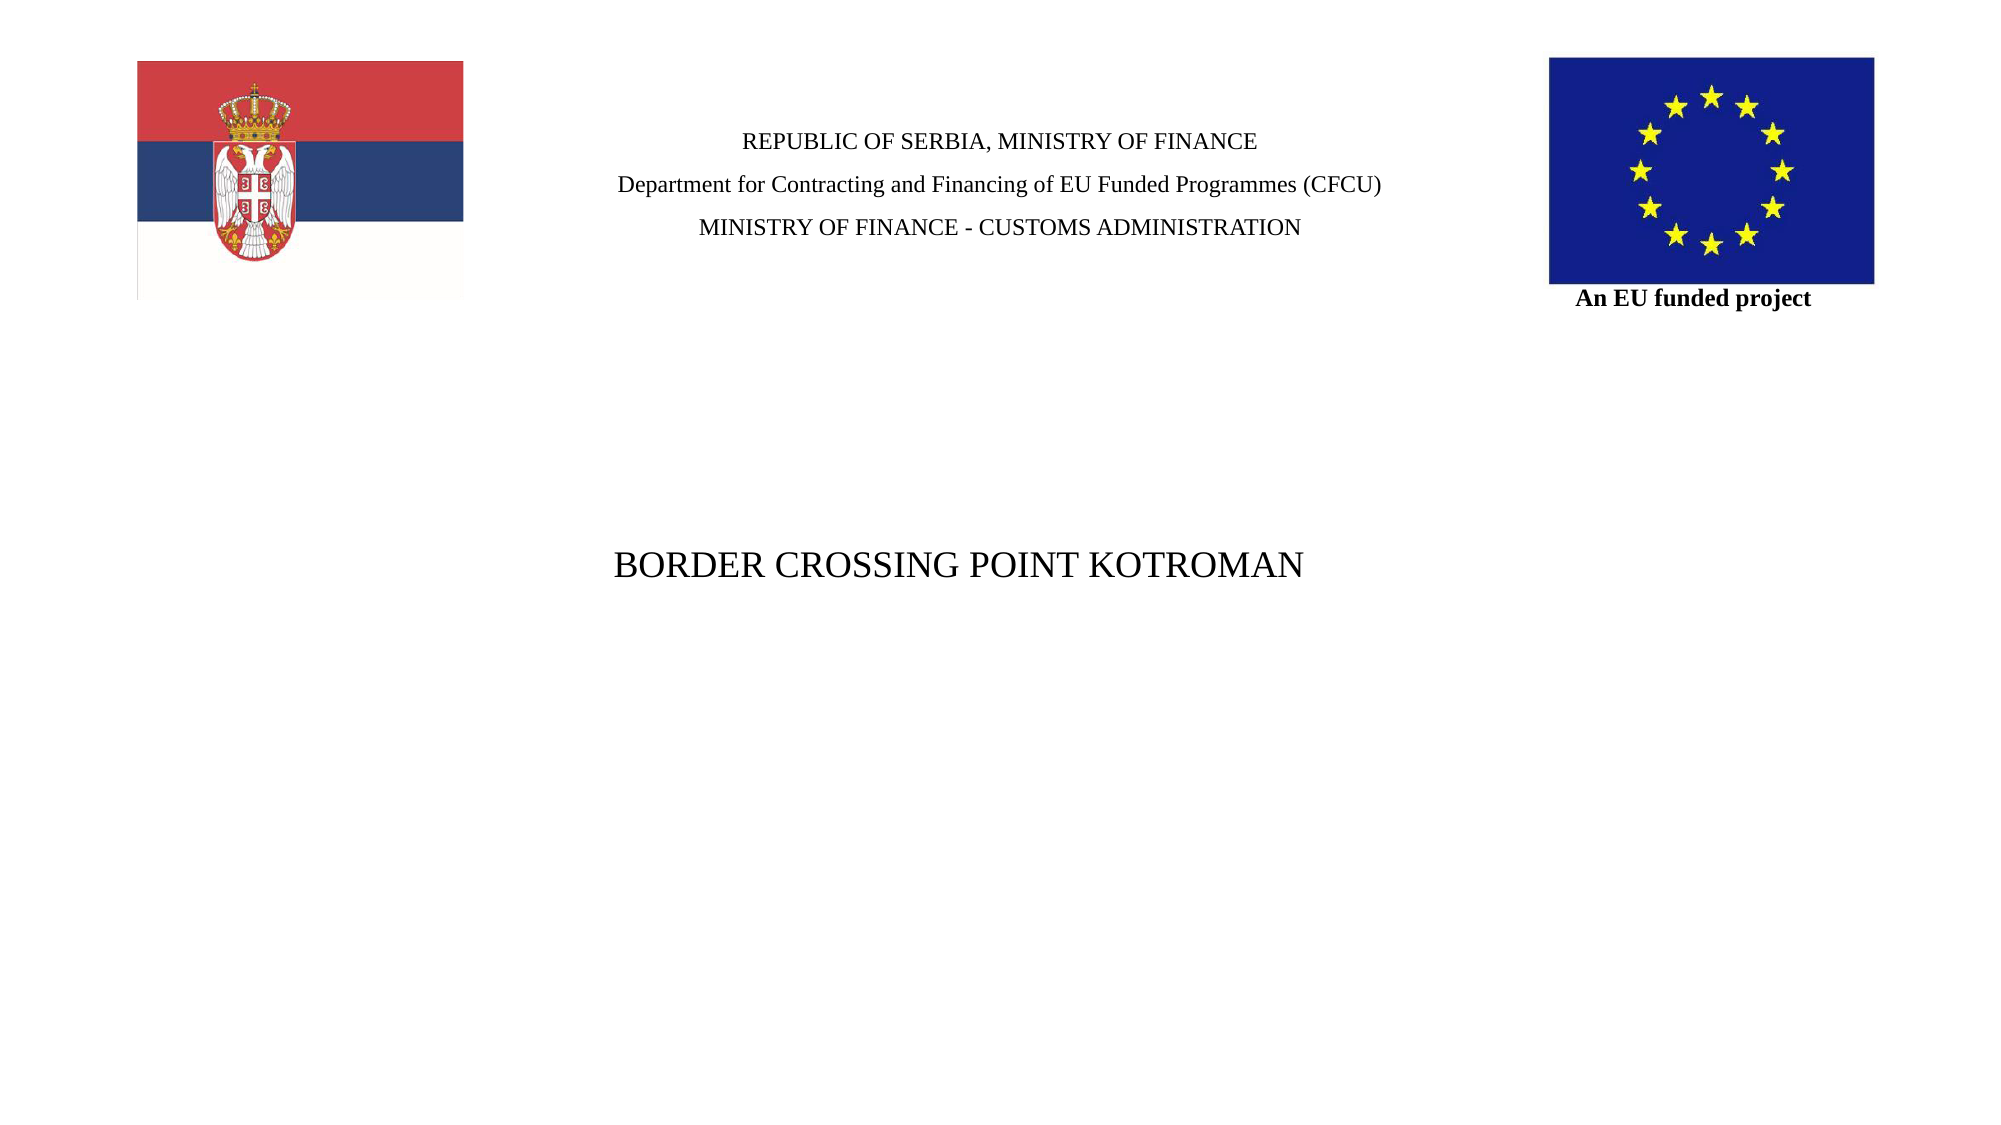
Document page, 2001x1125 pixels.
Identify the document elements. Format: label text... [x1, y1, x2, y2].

picture [137, 61, 464, 300]
picture [1542, 51, 1879, 289]
text_box BORDER CROSSING POINT KOTROMAN [598, 532, 1320, 592]
title REPUBLIC OF SERBIA, MINISTRY OF FINANCE Department for Contracting and Financing of EU Funded Programmes (CFCU) MINISTRY OF FINANCE - CUSTOMS ADMINISTRATION [137, 59, 1542, 277]
list An EU funded project [137, 277, 1863, 1014]
